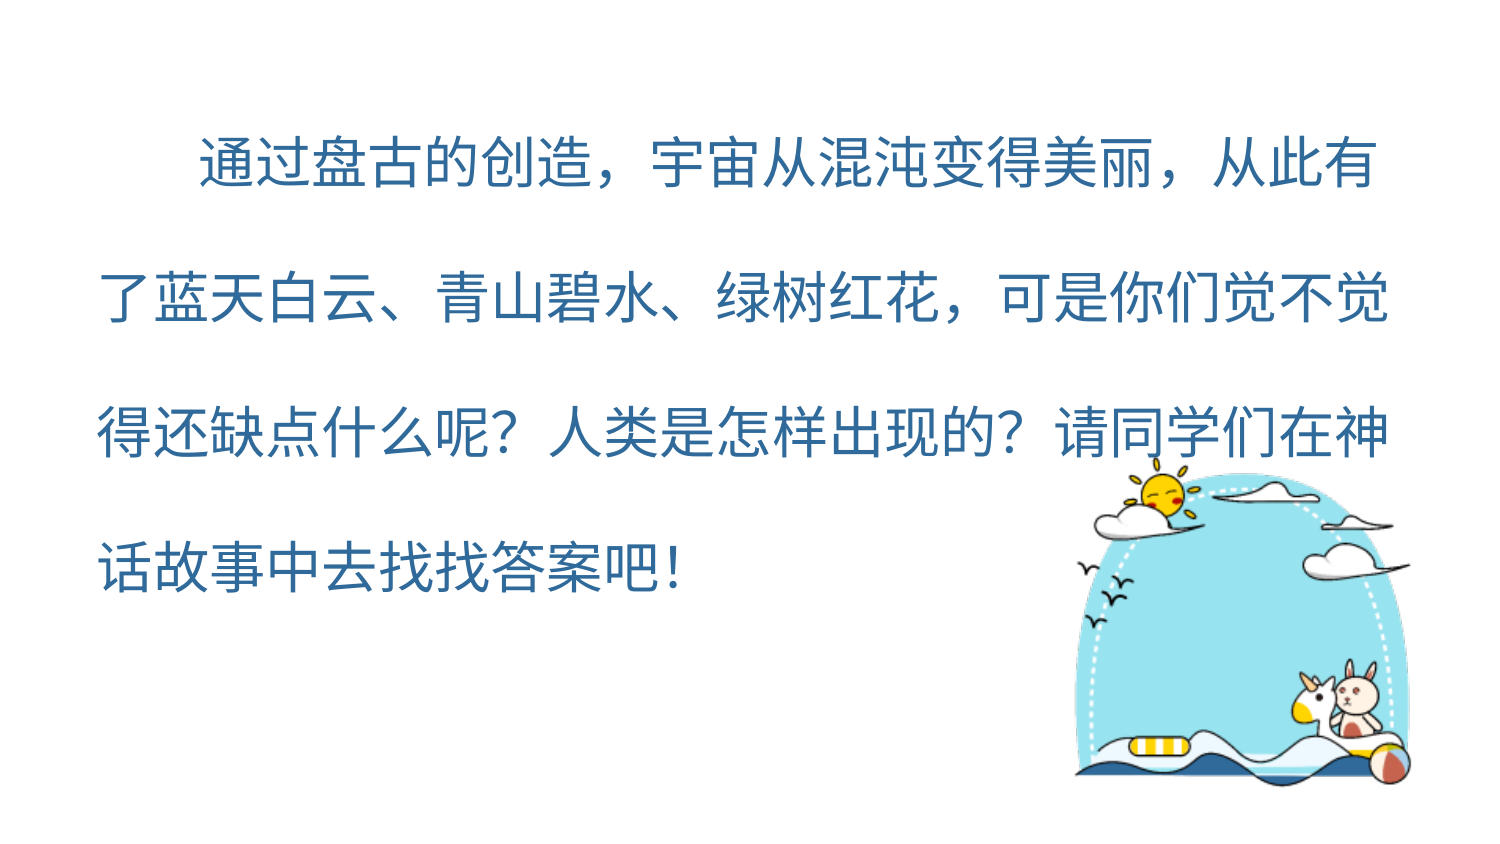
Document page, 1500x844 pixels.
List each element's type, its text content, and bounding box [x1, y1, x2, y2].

text_box 通过盘古的创造，宇宙从混沌变得美丽，从此有了蓝天白云、青山碧水、绿树红花，可是你们觉不觉得还缺点什么呢？人类是怎样出现的？请同学们在神话故事中去找找答案吧！ [85, 54, 1419, 606]
picture [1069, 451, 1420, 802]
